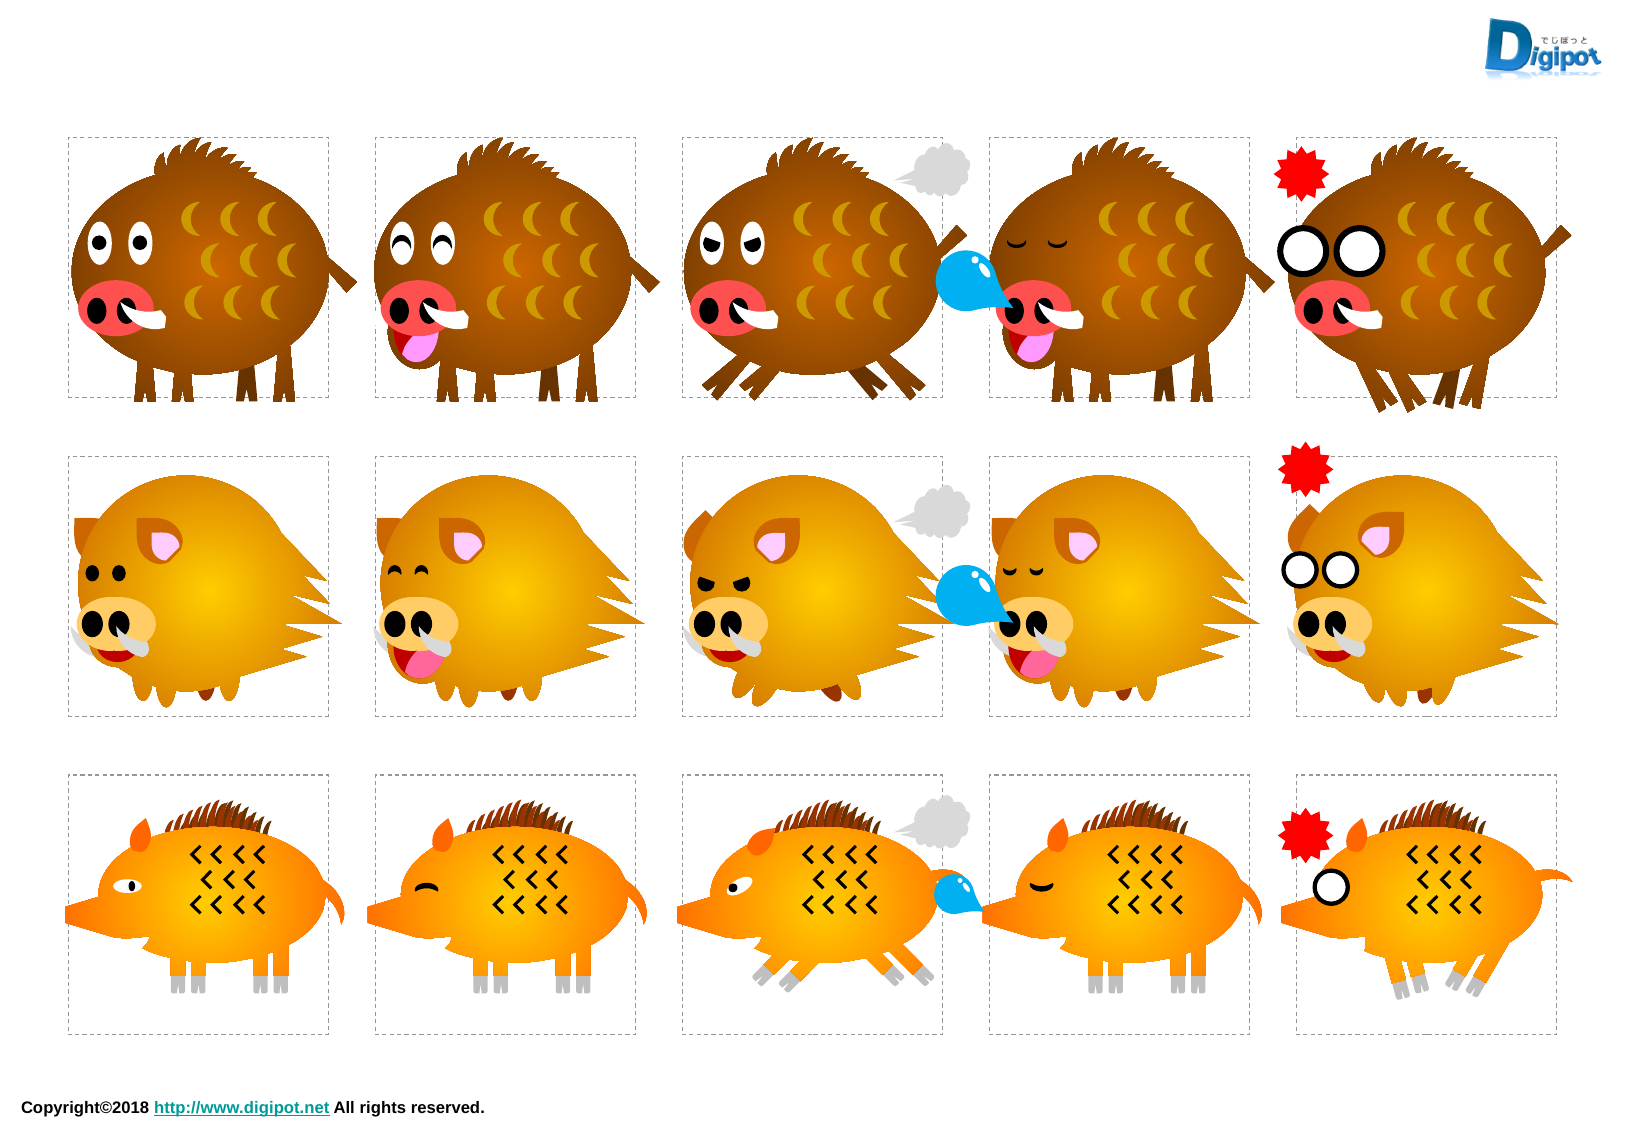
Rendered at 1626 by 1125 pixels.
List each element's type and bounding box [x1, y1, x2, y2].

text_box [1277, 441, 1559, 707]
text_box [359, 137, 660, 402]
text_box [933, 799, 1262, 994]
text_box [70, 475, 343, 708]
text_box [935, 475, 1260, 708]
text_box [676, 794, 971, 994]
text_box [669, 137, 934, 402]
text_box [1277, 799, 1573, 1000]
text_box [935, 137, 1272, 402]
text_box [372, 475, 645, 708]
text_box [64, 799, 345, 994]
text_box [367, 799, 647, 994]
picture [1485, 18, 1602, 82]
text_box [57, 137, 358, 402]
text_box [682, 475, 933, 707]
text_box [1273, 137, 1572, 413]
